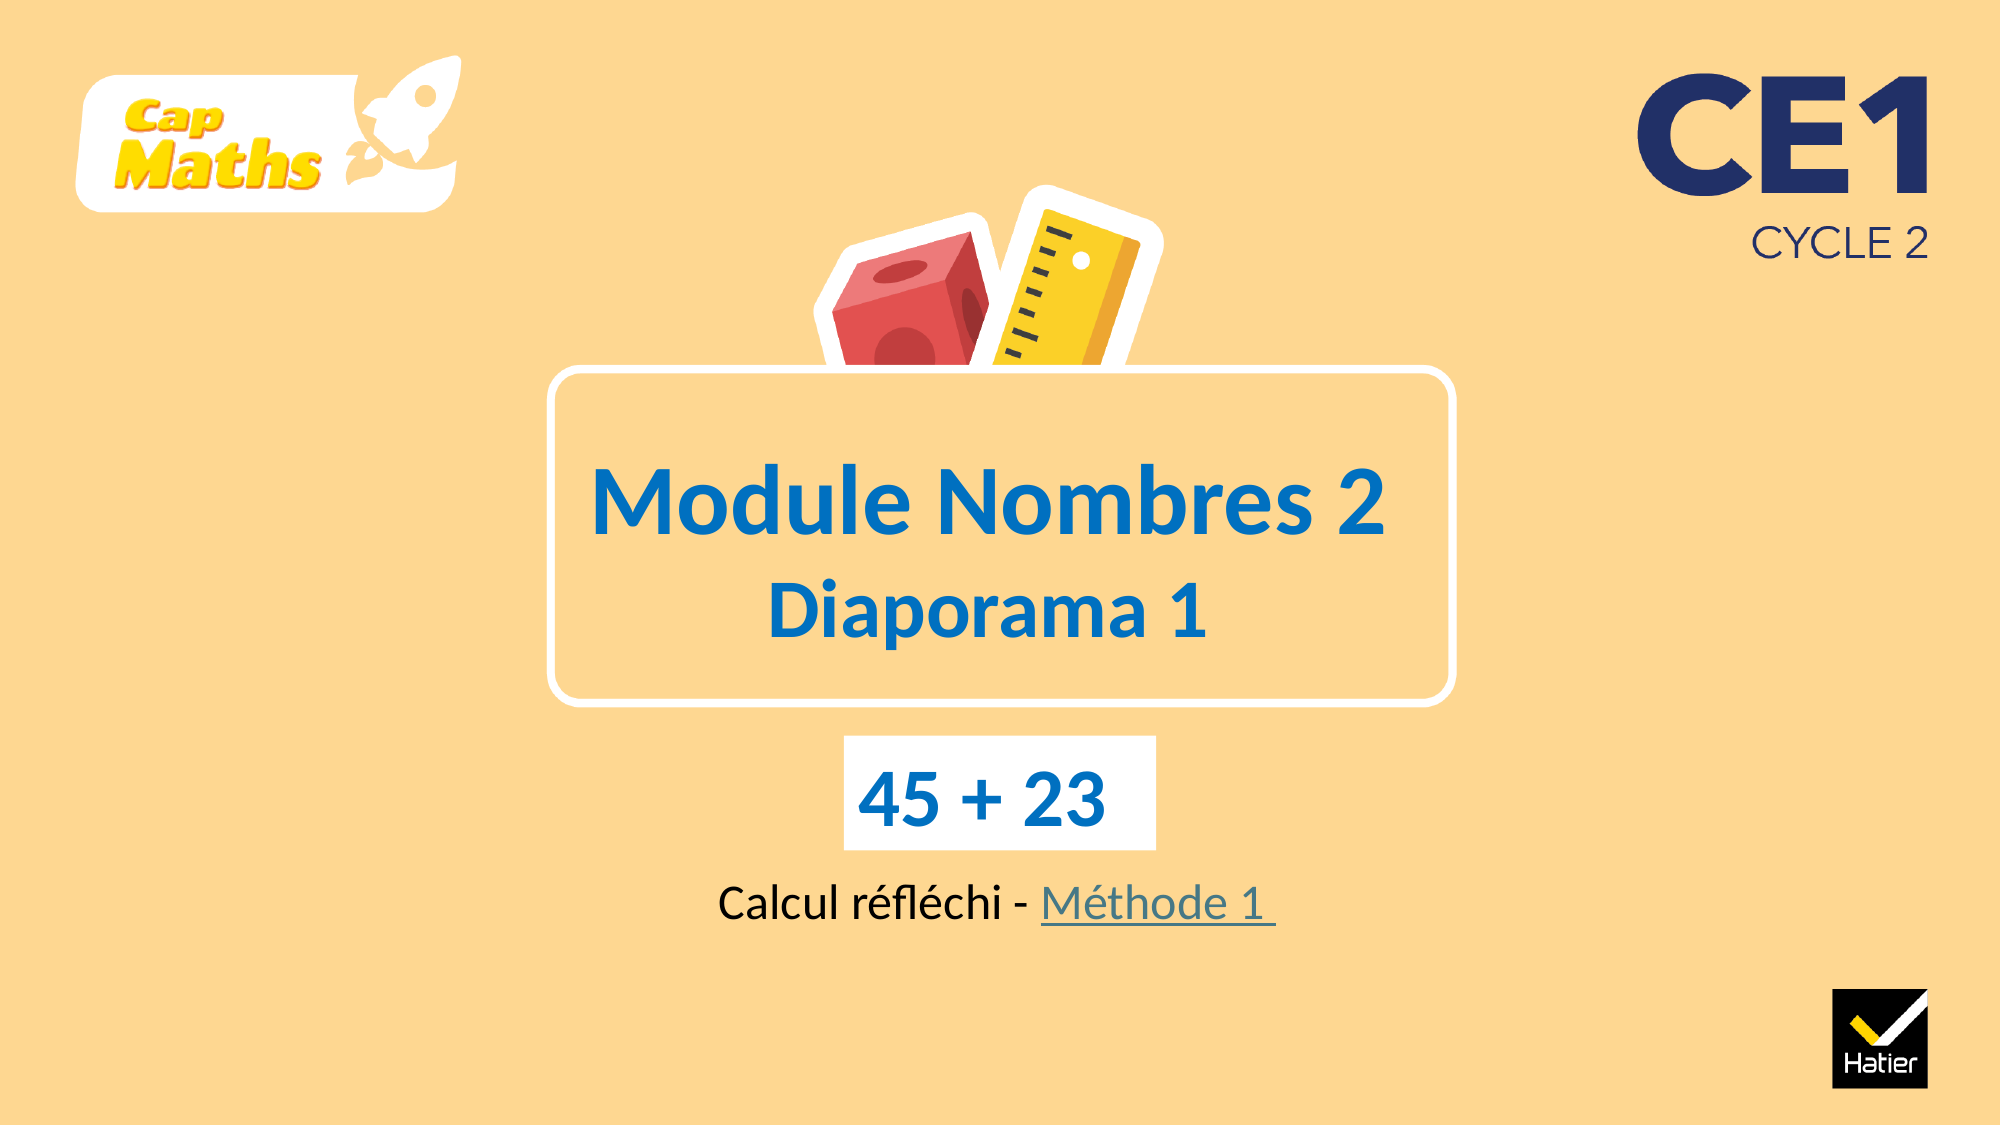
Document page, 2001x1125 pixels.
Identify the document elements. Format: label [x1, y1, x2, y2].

list [0, 0, 2000, 1125]
